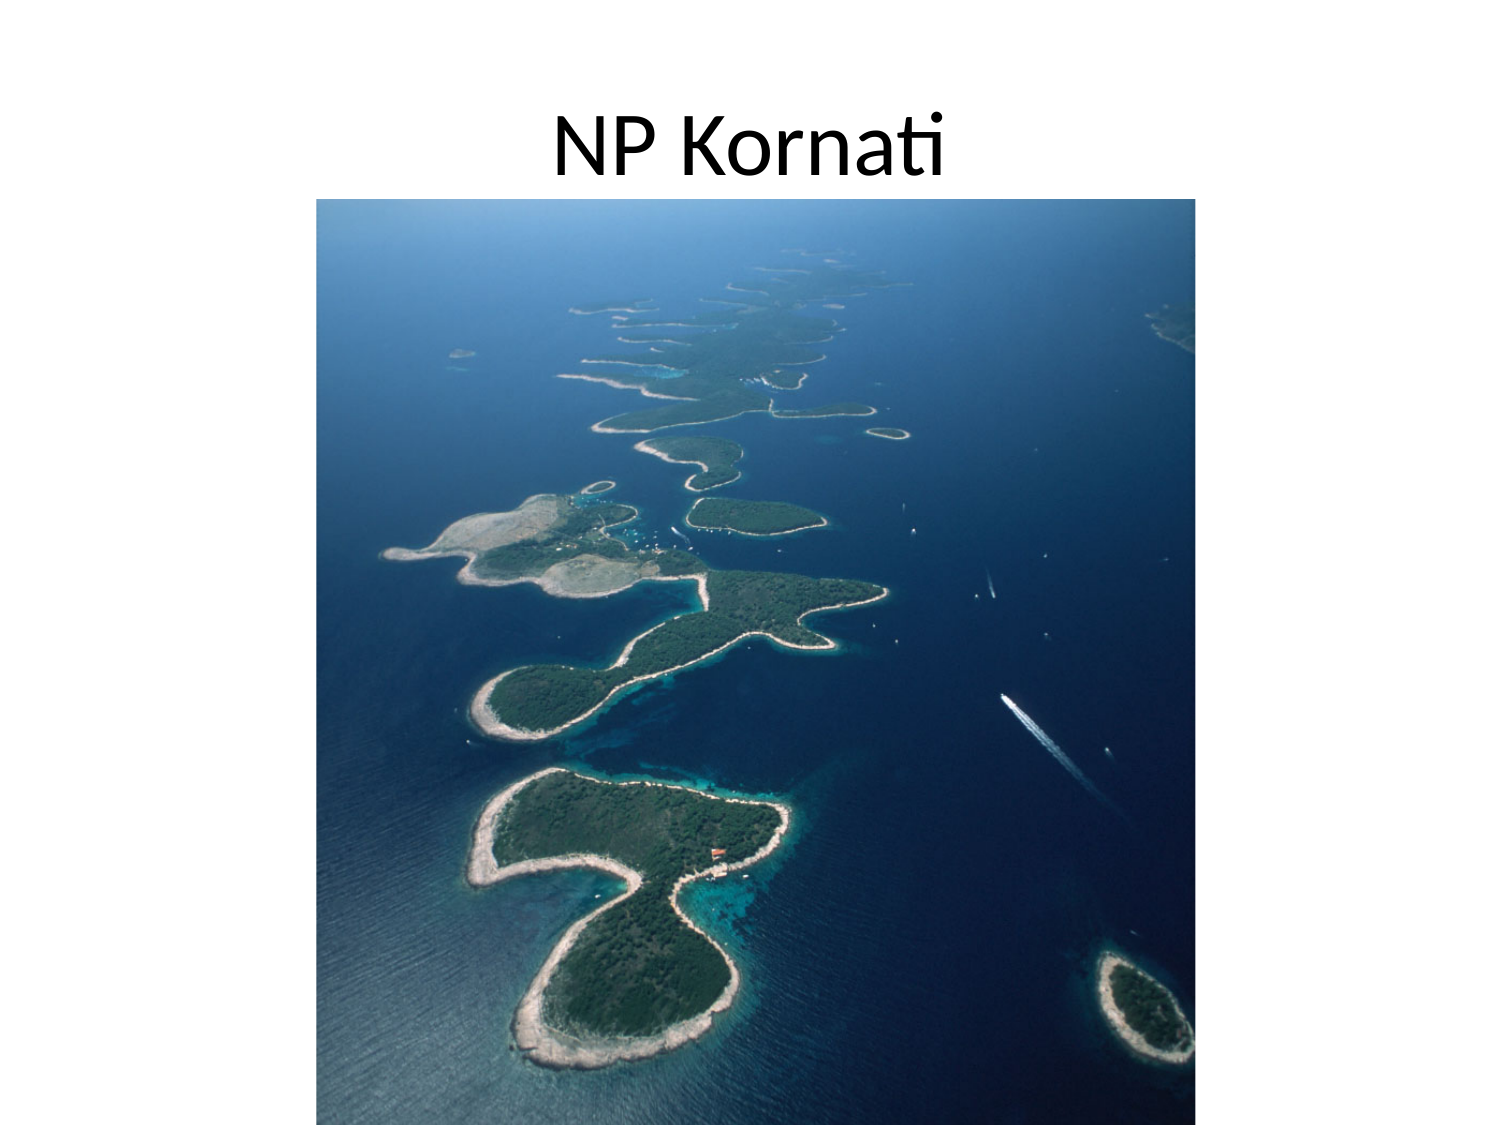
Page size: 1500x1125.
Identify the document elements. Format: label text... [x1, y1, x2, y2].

title NP Kornati [75, 45, 1425, 233]
picture [316, 199, 1196, 1125]
